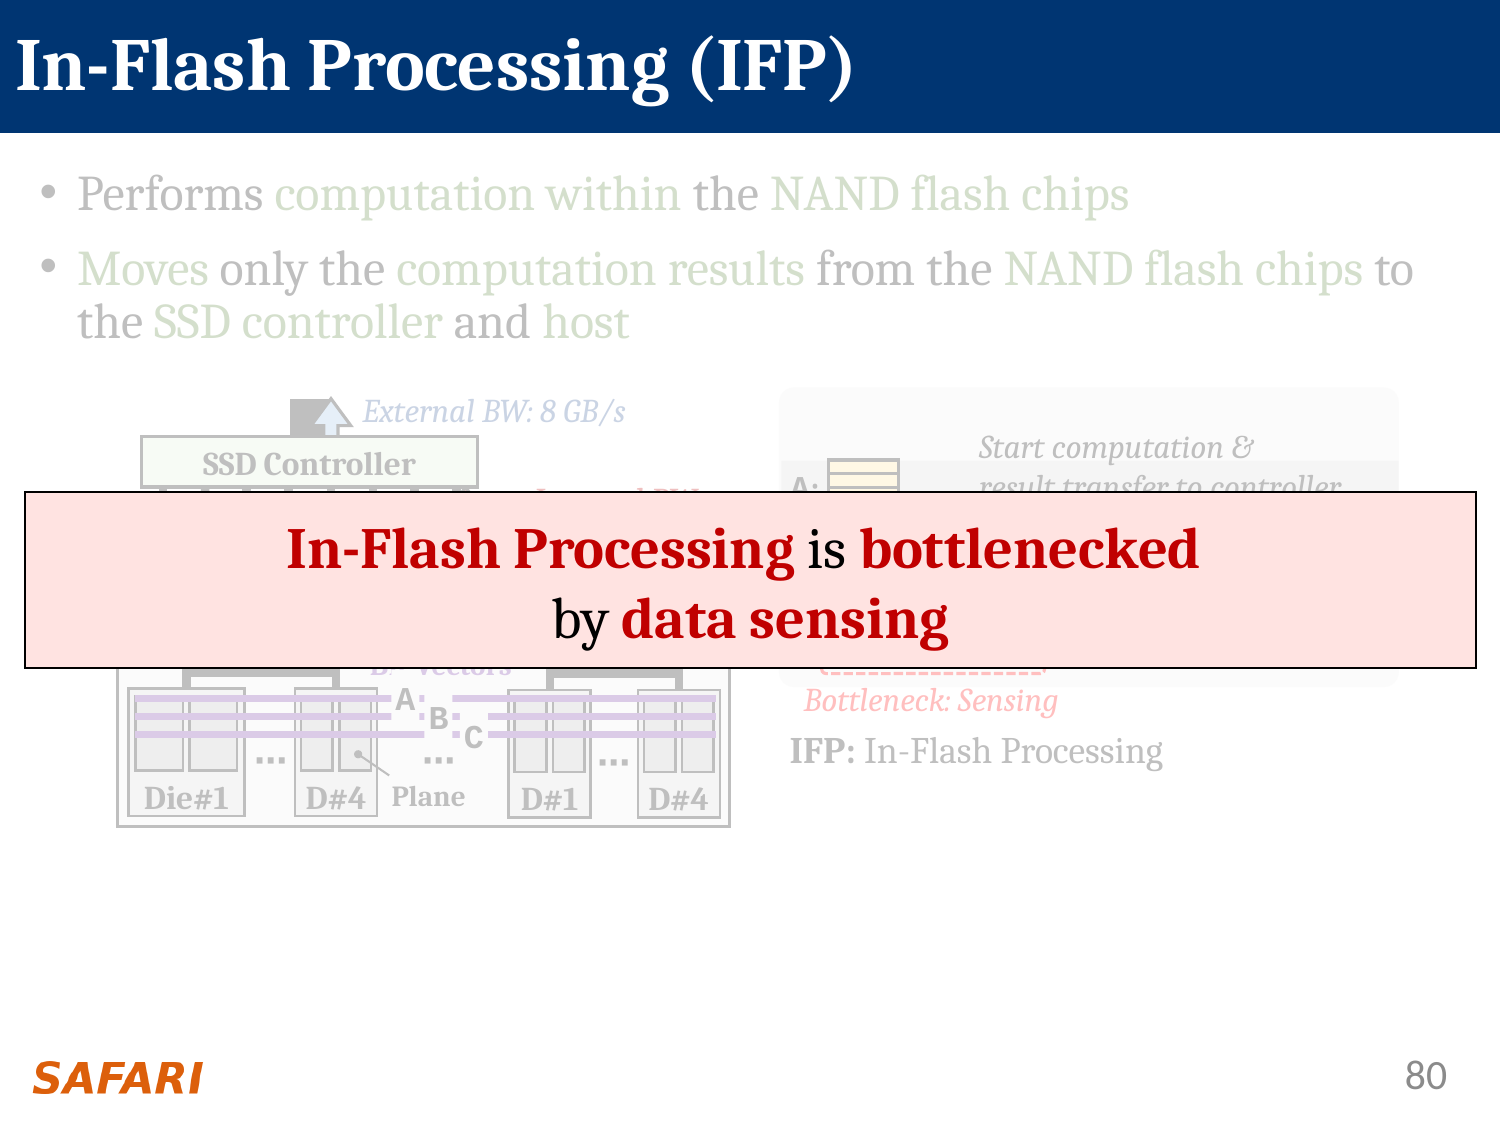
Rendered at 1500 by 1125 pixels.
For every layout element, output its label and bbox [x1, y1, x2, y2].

text_box [24, 159, 1500, 1025]
title [0, 0, 1500, 133]
picture [31, 1052, 209, 1104]
